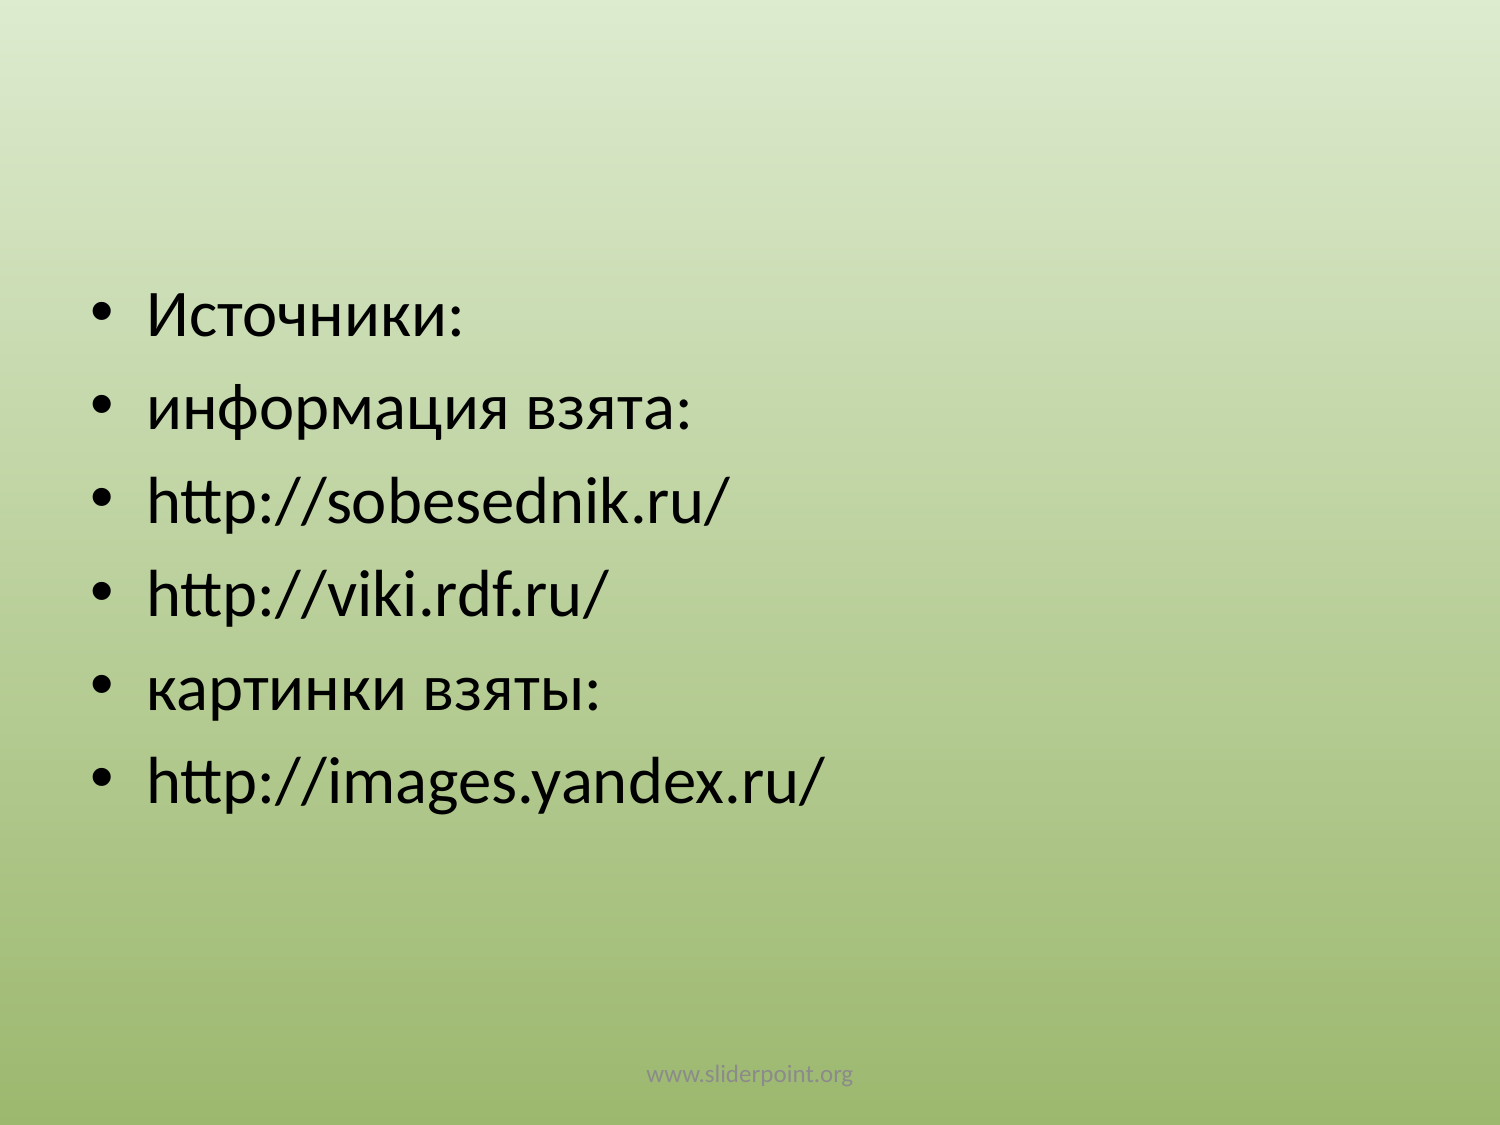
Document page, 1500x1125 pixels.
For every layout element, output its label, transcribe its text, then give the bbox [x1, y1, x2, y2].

footer www.sliderpoint.org [512, 1042, 988, 1103]
list Источники: информация взята: http://sobesednik.ru/ http://viki.rdf.ru/ картинки взяты: http://images.yandex.ru/ [75, 262, 1425, 1005]
